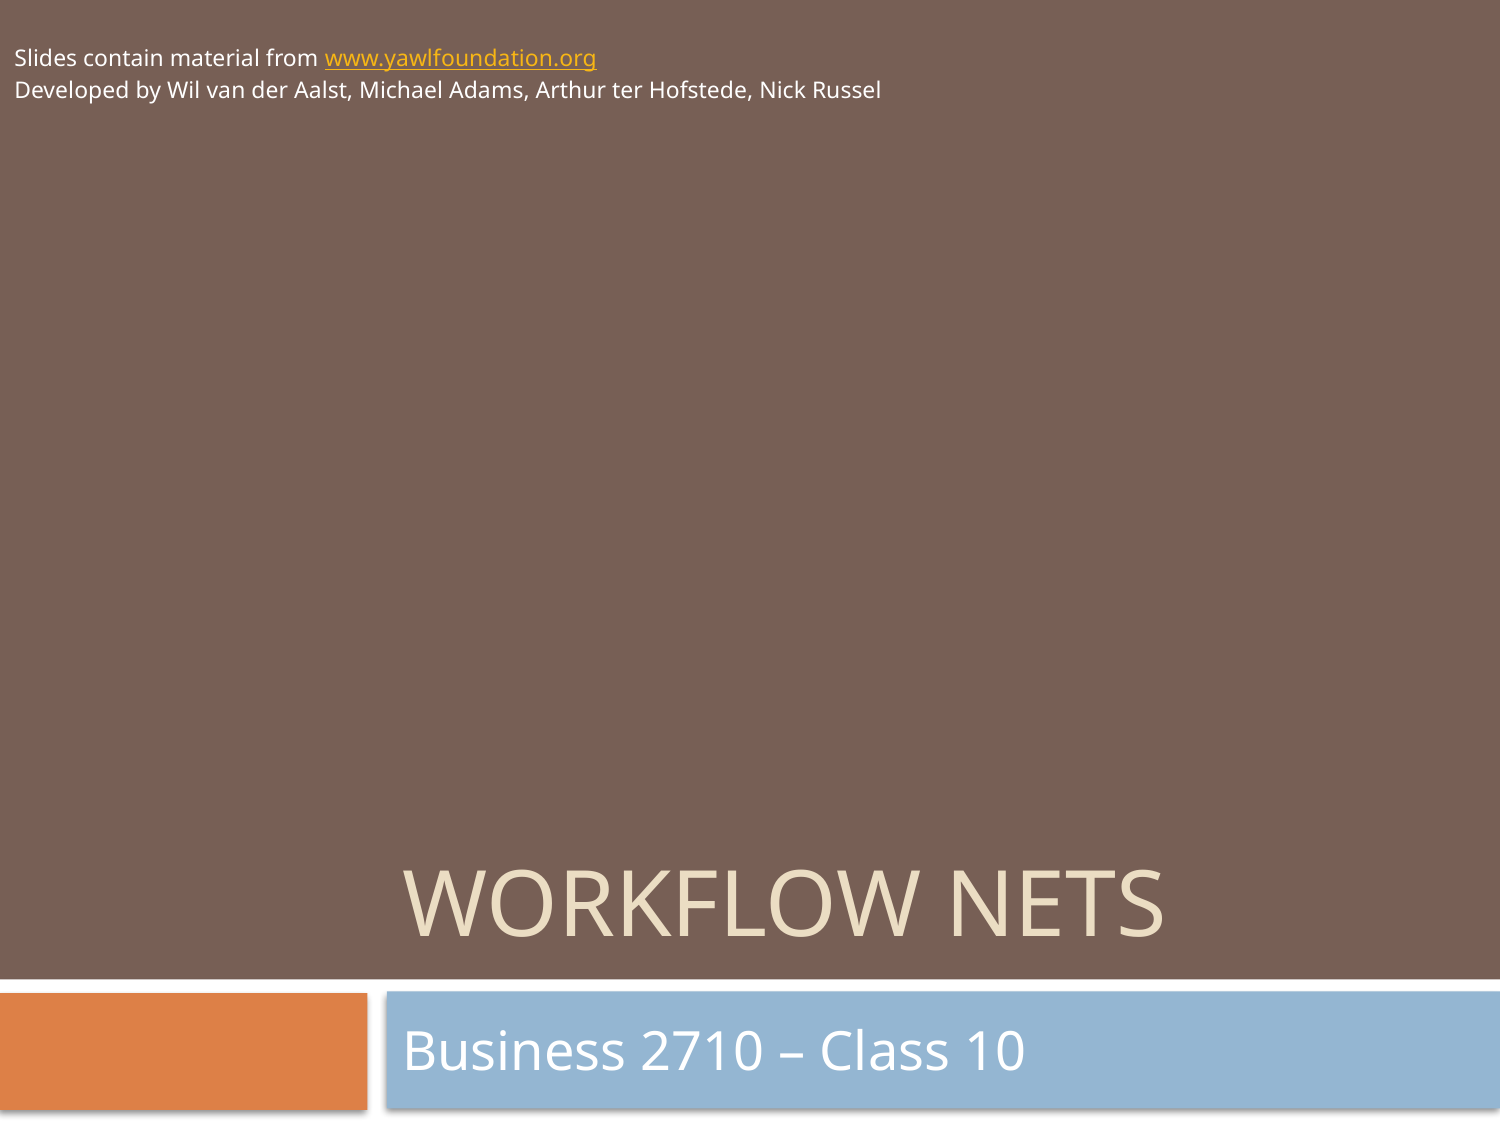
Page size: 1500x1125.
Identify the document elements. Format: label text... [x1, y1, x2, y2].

subtitle Business 2710 – Class 10 [387, 992, 1488, 1105]
title Workflow nets [387, 662, 1450, 963]
text_box Slides contain material from www.yawlfoundation.org Developed by Wil van der Aalst, Michael Adams, Arthur ter Hofstede, Nick Russel [0, 36, 898, 111]
